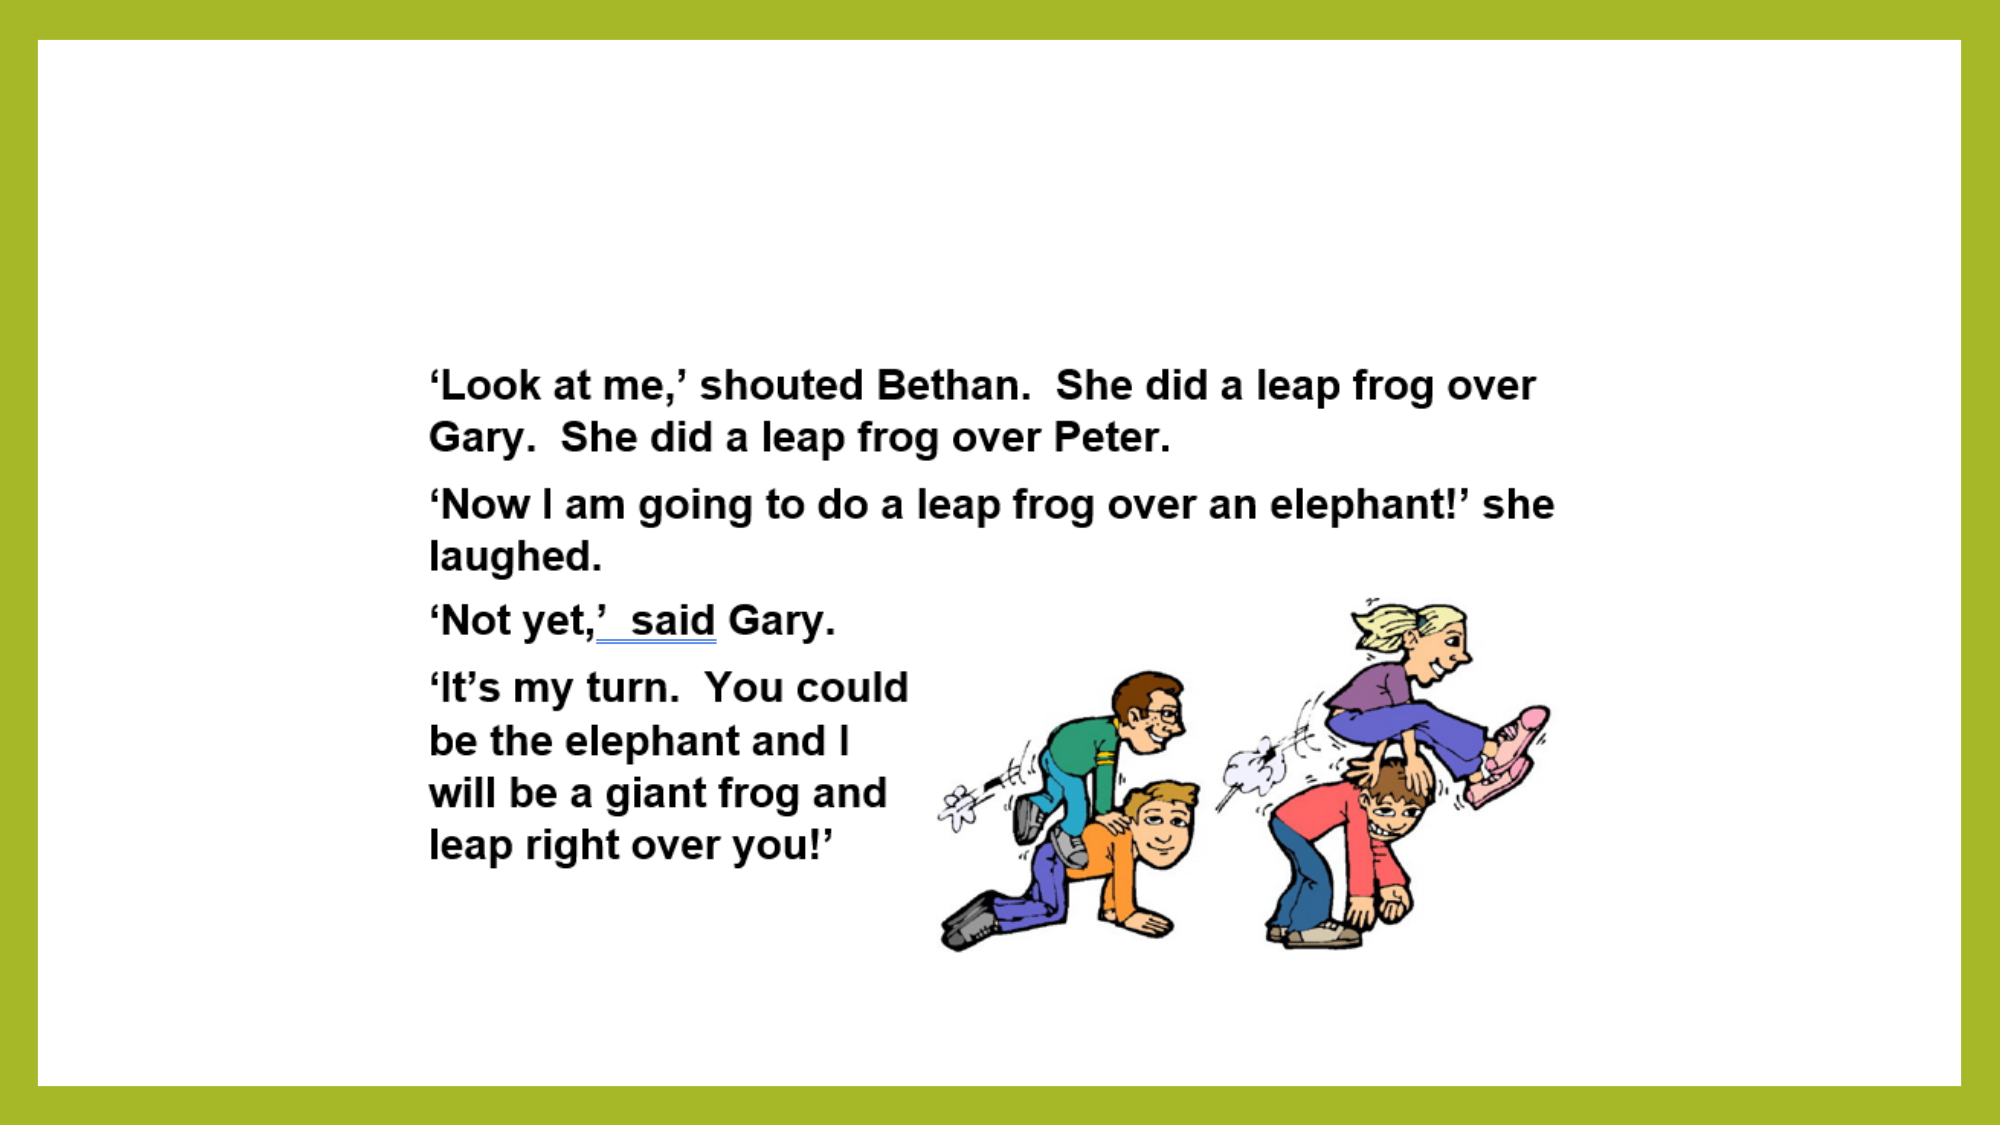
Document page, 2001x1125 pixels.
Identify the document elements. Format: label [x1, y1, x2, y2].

list [398, 337, 1596, 1001]
